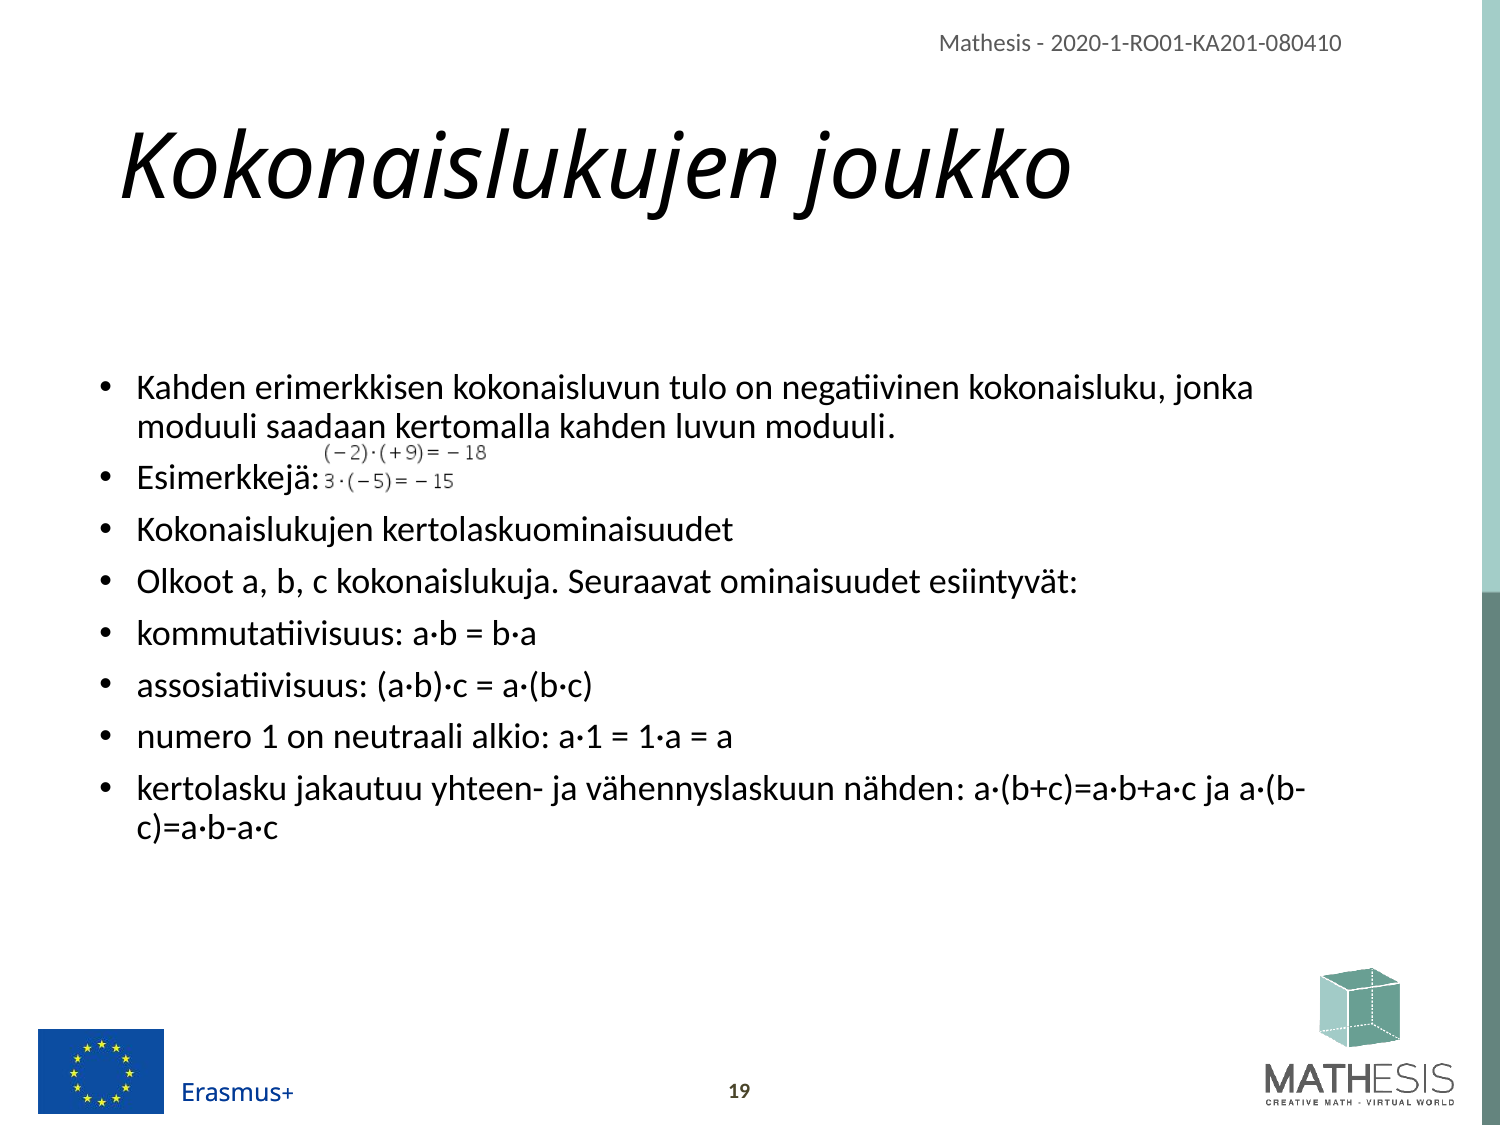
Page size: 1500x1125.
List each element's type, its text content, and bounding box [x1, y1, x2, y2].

list Kahden erimerkkisen kokonaisluvun tulo on negatiivinen kokonaisluku, jonka moduuli saadaan kertomalla kahden luvun moduuli. Esimerkkejä: Kokonaislukujen kertolaskuominaisuudet Olkoot a, b, c kokonaislukuja. Seuraavat ominaisuudet esiintyvät: kommutatiivisuus: a·b = b·a assosiatiivisuus: (a·b)·c = a·(b·c) numero 1 on neutraali alkio: a·1 = 1·a = a kertolasku jakautuu yhteen- ja vähennyslaskuun nähden: a·(b+c)=a·b+a·c ja a·(b-c)=a·b-a·c [84, 360, 1342, 856]
title Kokonaislukujen joukko [103, 59, 1397, 278]
picture [38, 1029, 164, 1114]
picture [324, 438, 487, 493]
